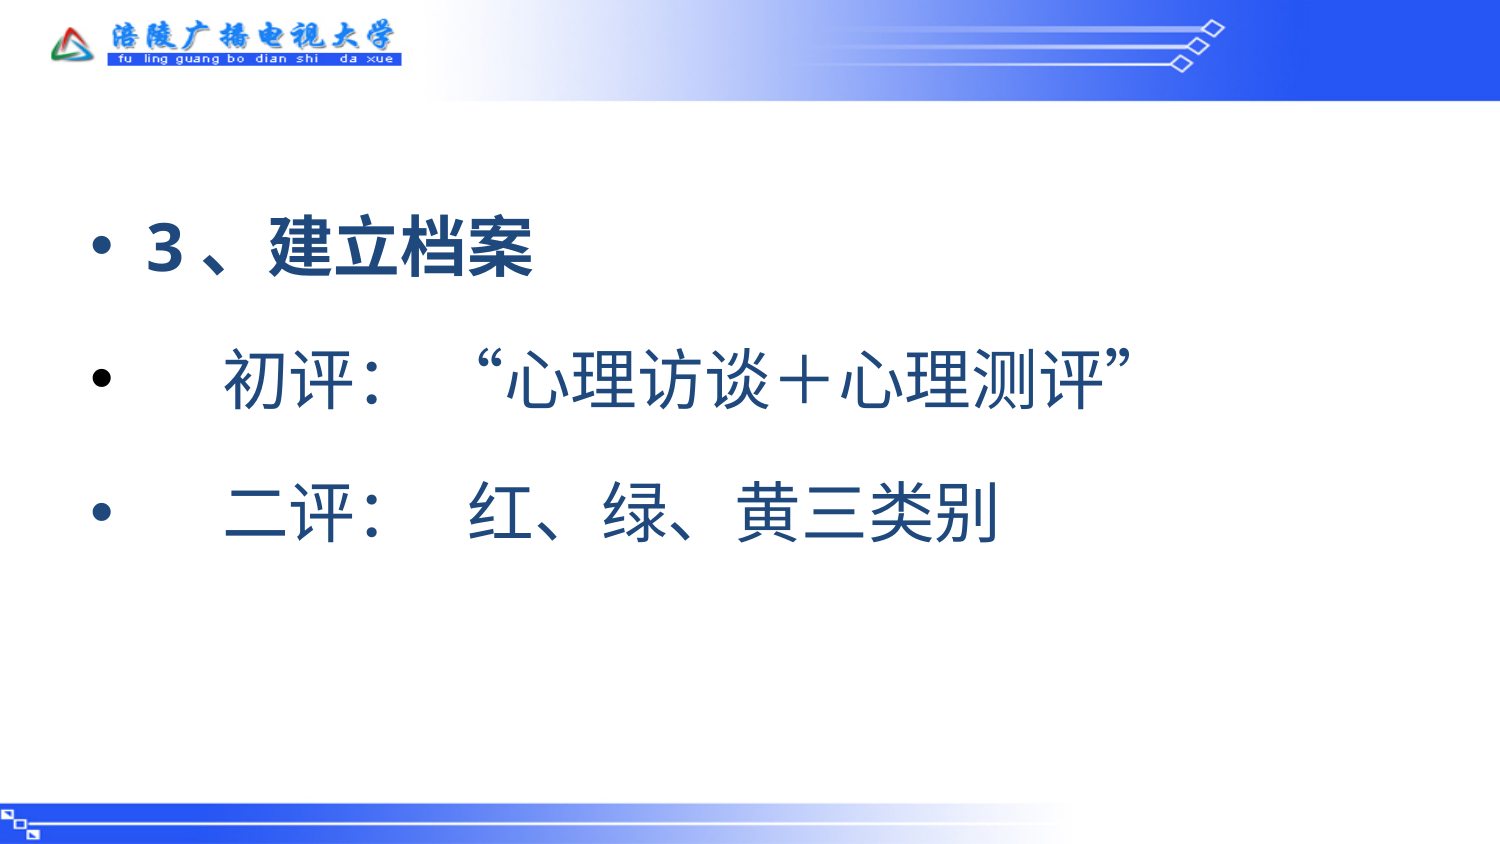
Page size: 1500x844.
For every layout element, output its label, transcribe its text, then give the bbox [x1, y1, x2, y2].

picture [0, 0, 1500, 844]
list 3、建立档案 初评： “心理访谈＋心理测评” 二评： 红、绿、黄三类别 [75, 196, 1425, 754]
